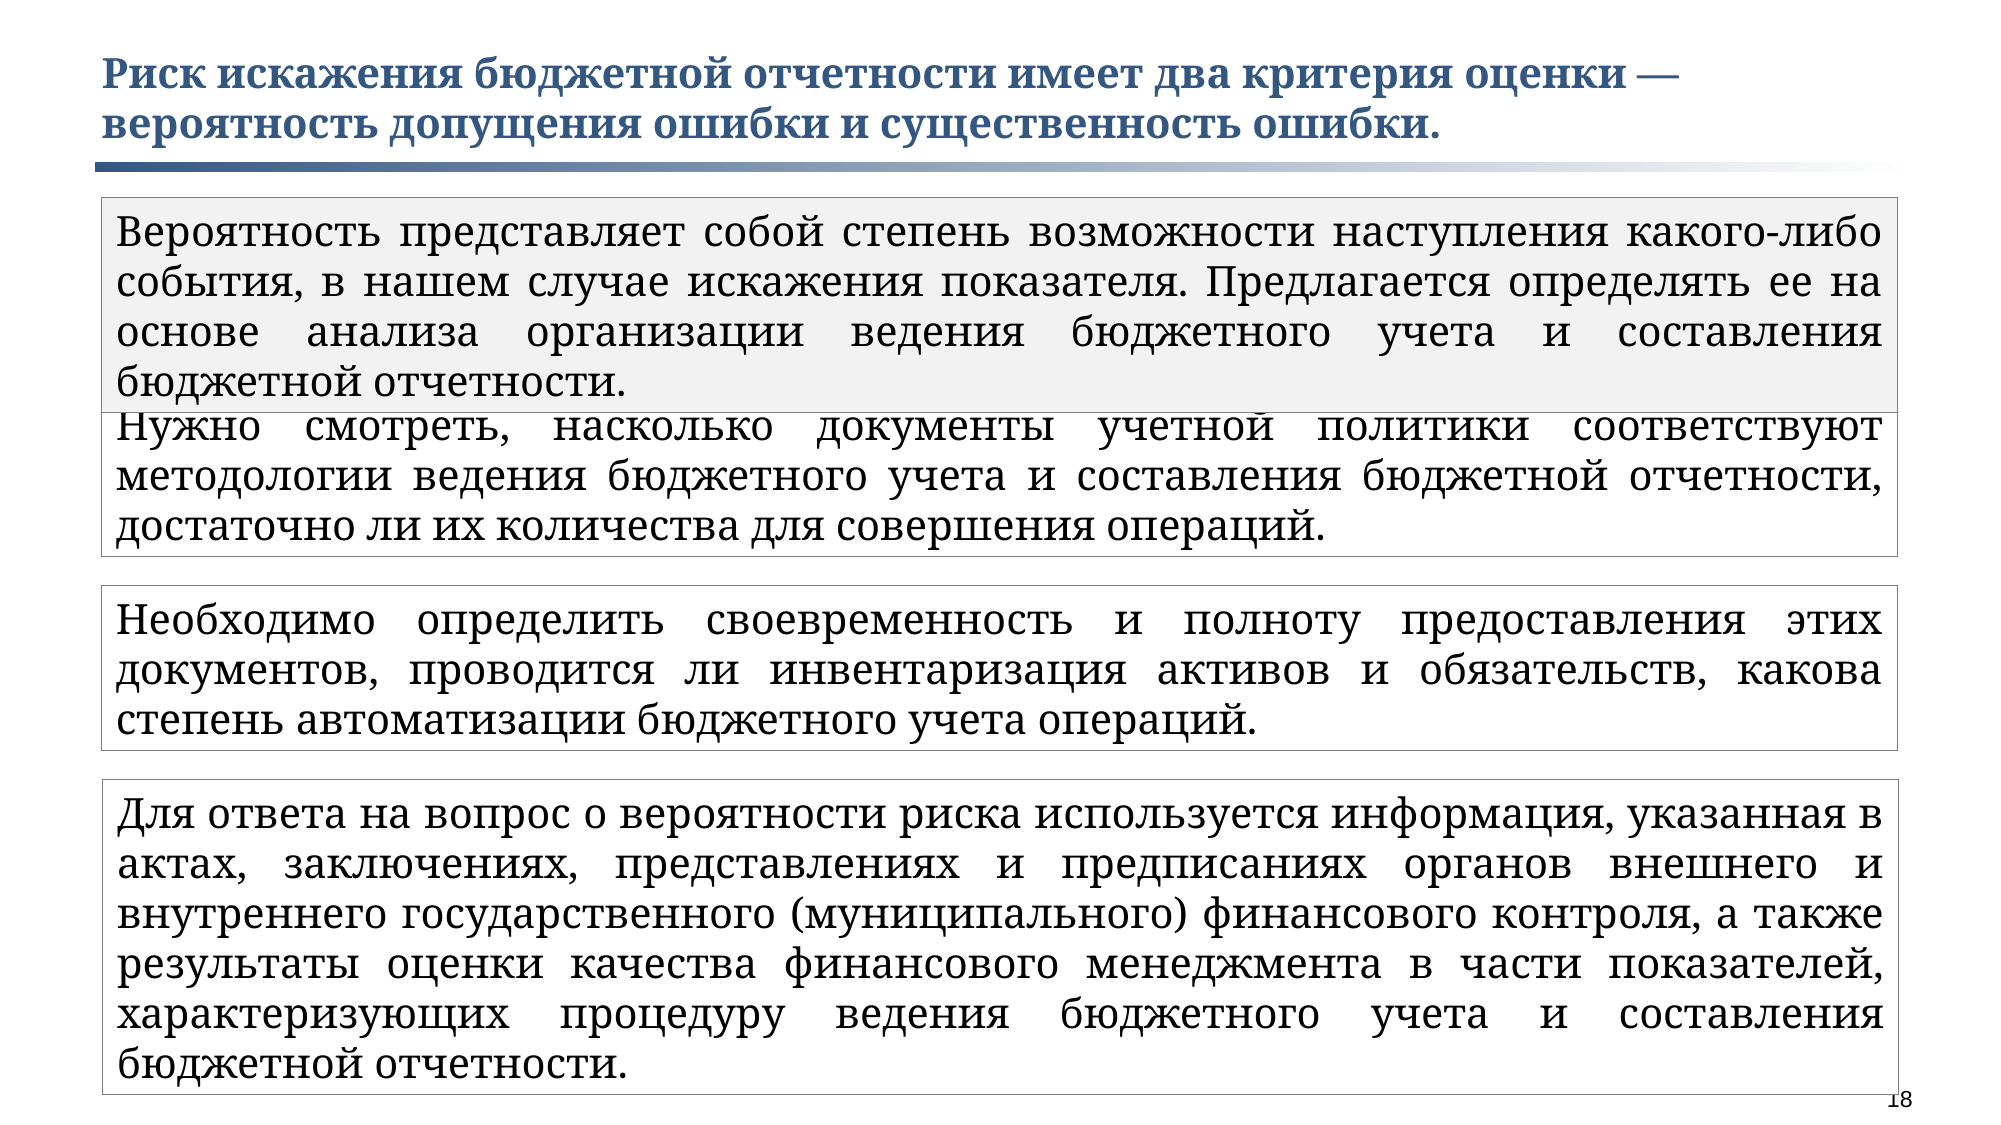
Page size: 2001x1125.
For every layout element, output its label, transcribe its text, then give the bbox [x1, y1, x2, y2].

text_box Нужно смотреть, насколько документы учетной политики соответствуют методологии ведения бюджетного учета и составления бюджетной отчетности, достаточно ли их количества для совершения операций. [101, 413, 1898, 557]
text_box Риск искажения бюджетной отчетности имеет два критерия оценки — вероятность допущения ошибки и существенность ошибки. [87, 39, 1748, 131]
text_box Для ответа на вопрос о вероятности риска используется информация, указанная в актах, заключениях, представлениях и предписаниях органов внешнего и внутреннего государственного (муниципального) финансового контроля, а также результаты оценки качества финансового менеджмента в части показателей, характеризующих процедуру ведения бюджетного учета и составления бюджетной отчетности. [102, 779, 1899, 1095]
text_box Вероятность представляет собой степень возможности наступления какого-либо события, в нашем случае искажения показателя. Предлагается определять ее на основе анализа организации ведения бюджетного учета и составления бюджетной отчетности. [101, 197, 1898, 413]
text_box Необходимо определить своевременность и полноту предоставления этих документов, проводится ли инвентаризация активов и обязательств, какова степень автоматизации бюджетного учета операций. [101, 585, 1898, 751]
